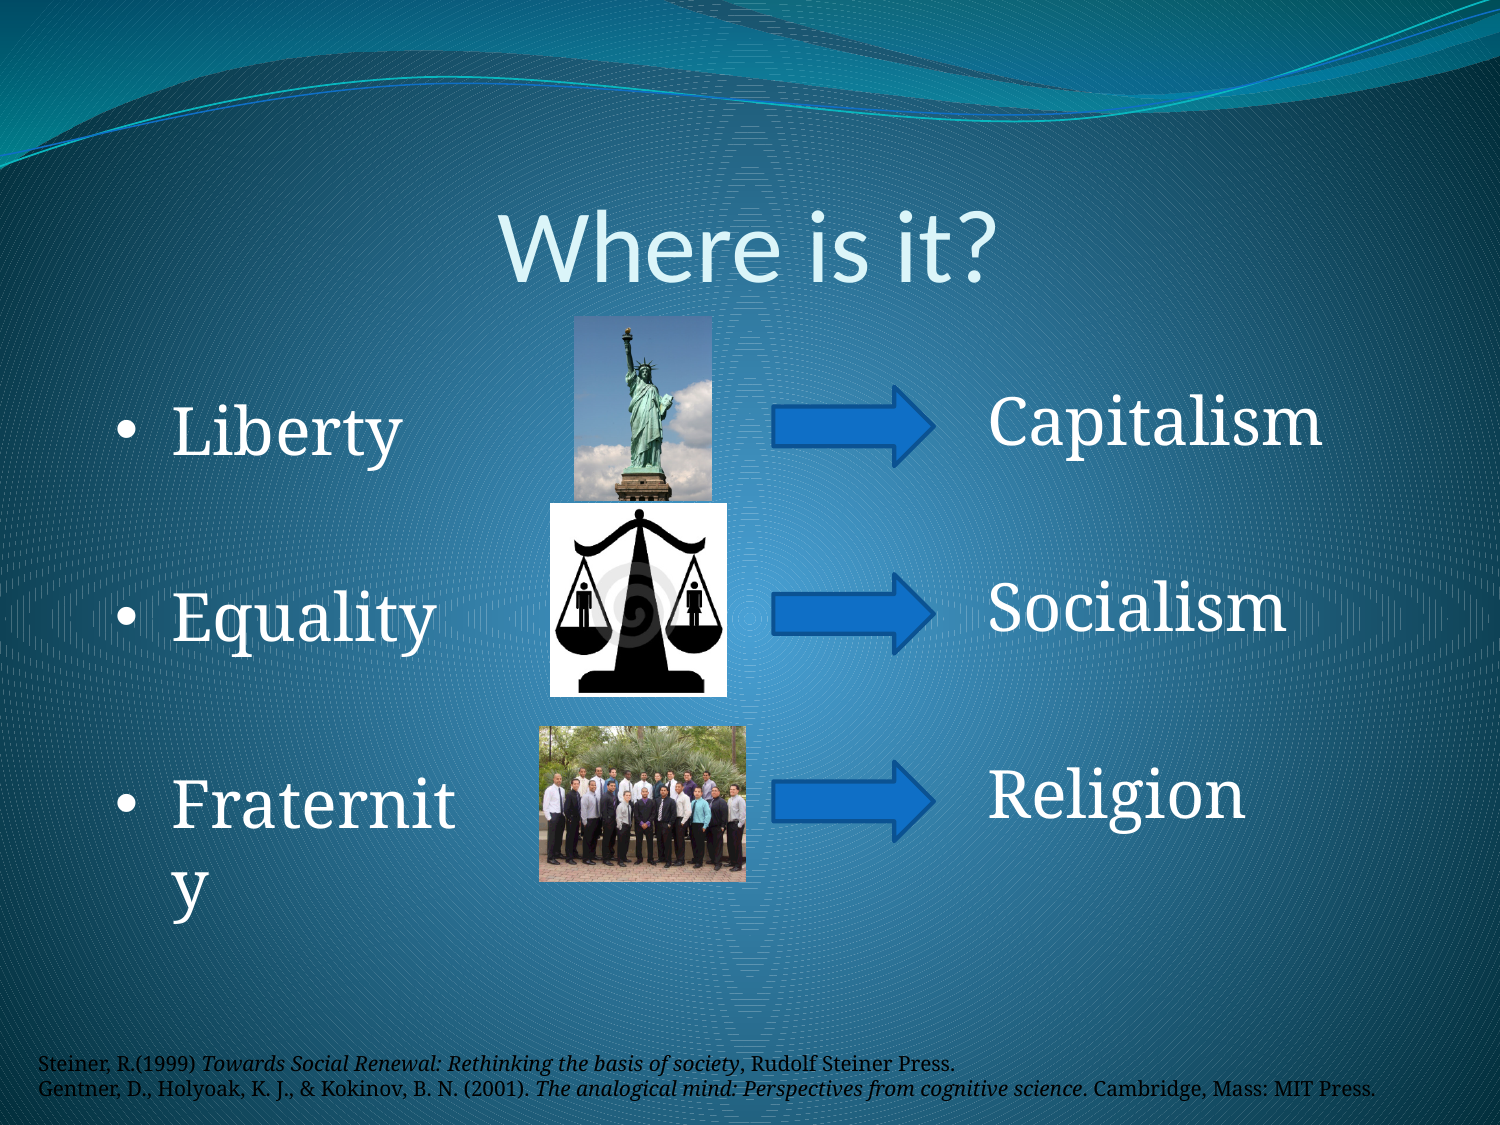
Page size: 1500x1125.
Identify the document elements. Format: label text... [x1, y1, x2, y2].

text_box Liberty Equality Fraternity [99, 287, 481, 1030]
text_box [771, 572, 936, 656]
list Capitalism Socialism Religion [972, 292, 1472, 1036]
text_box [771, 759, 936, 844]
text_box Steiner, R.(1999) Towards Social Renewal: Rethinking the basis of society, Rudolf Steiner Press. Gentner, D., Holyoak, K. J., & Kokinov, B. N. (2001). The analogical mind: Perspectives from cognitive science. Cambridge, Mass: MIT Press. [23, 1042, 1500, 1108]
picture [538, 726, 746, 882]
title Where is it? [75, 115, 1425, 303]
picture [550, 503, 727, 697]
text_box [771, 384, 936, 469]
picture [573, 316, 713, 501]
